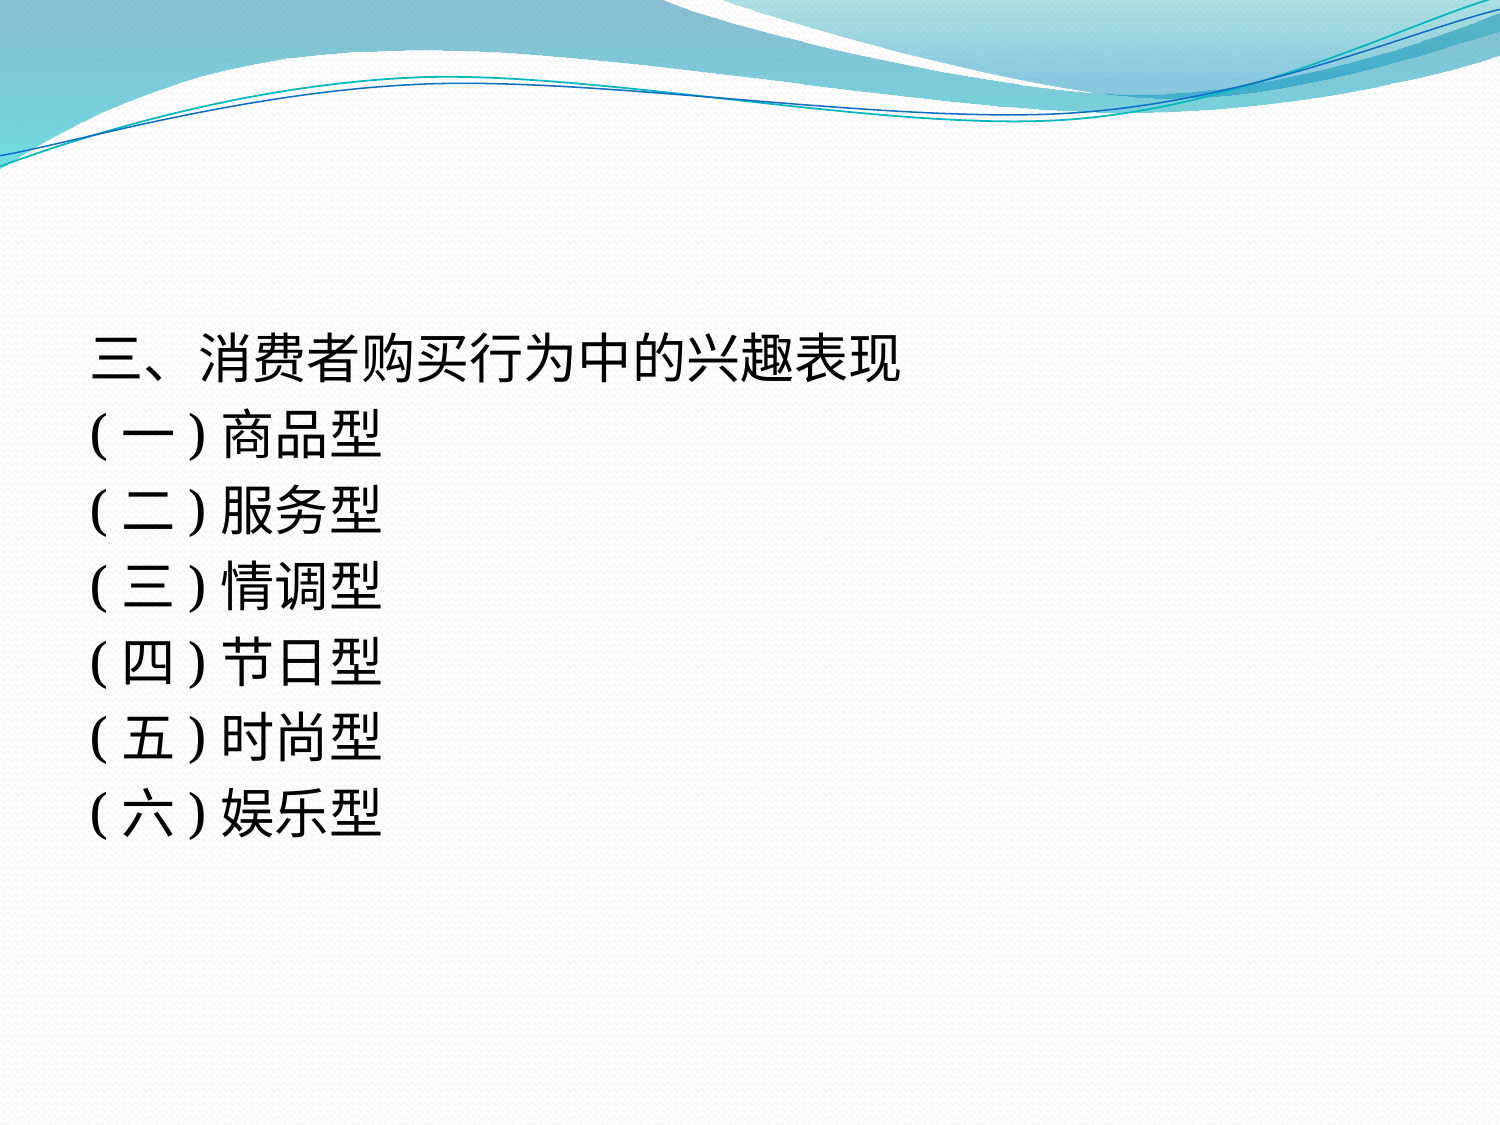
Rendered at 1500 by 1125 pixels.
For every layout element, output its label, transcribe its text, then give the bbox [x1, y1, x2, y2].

list 三、消费者购买行为中的兴趣表现 (一)商品型 (二)服务型 (三)情调型 (四)节日型 (五)时尚型 (六)娱乐型 [75, 317, 1425, 1038]
